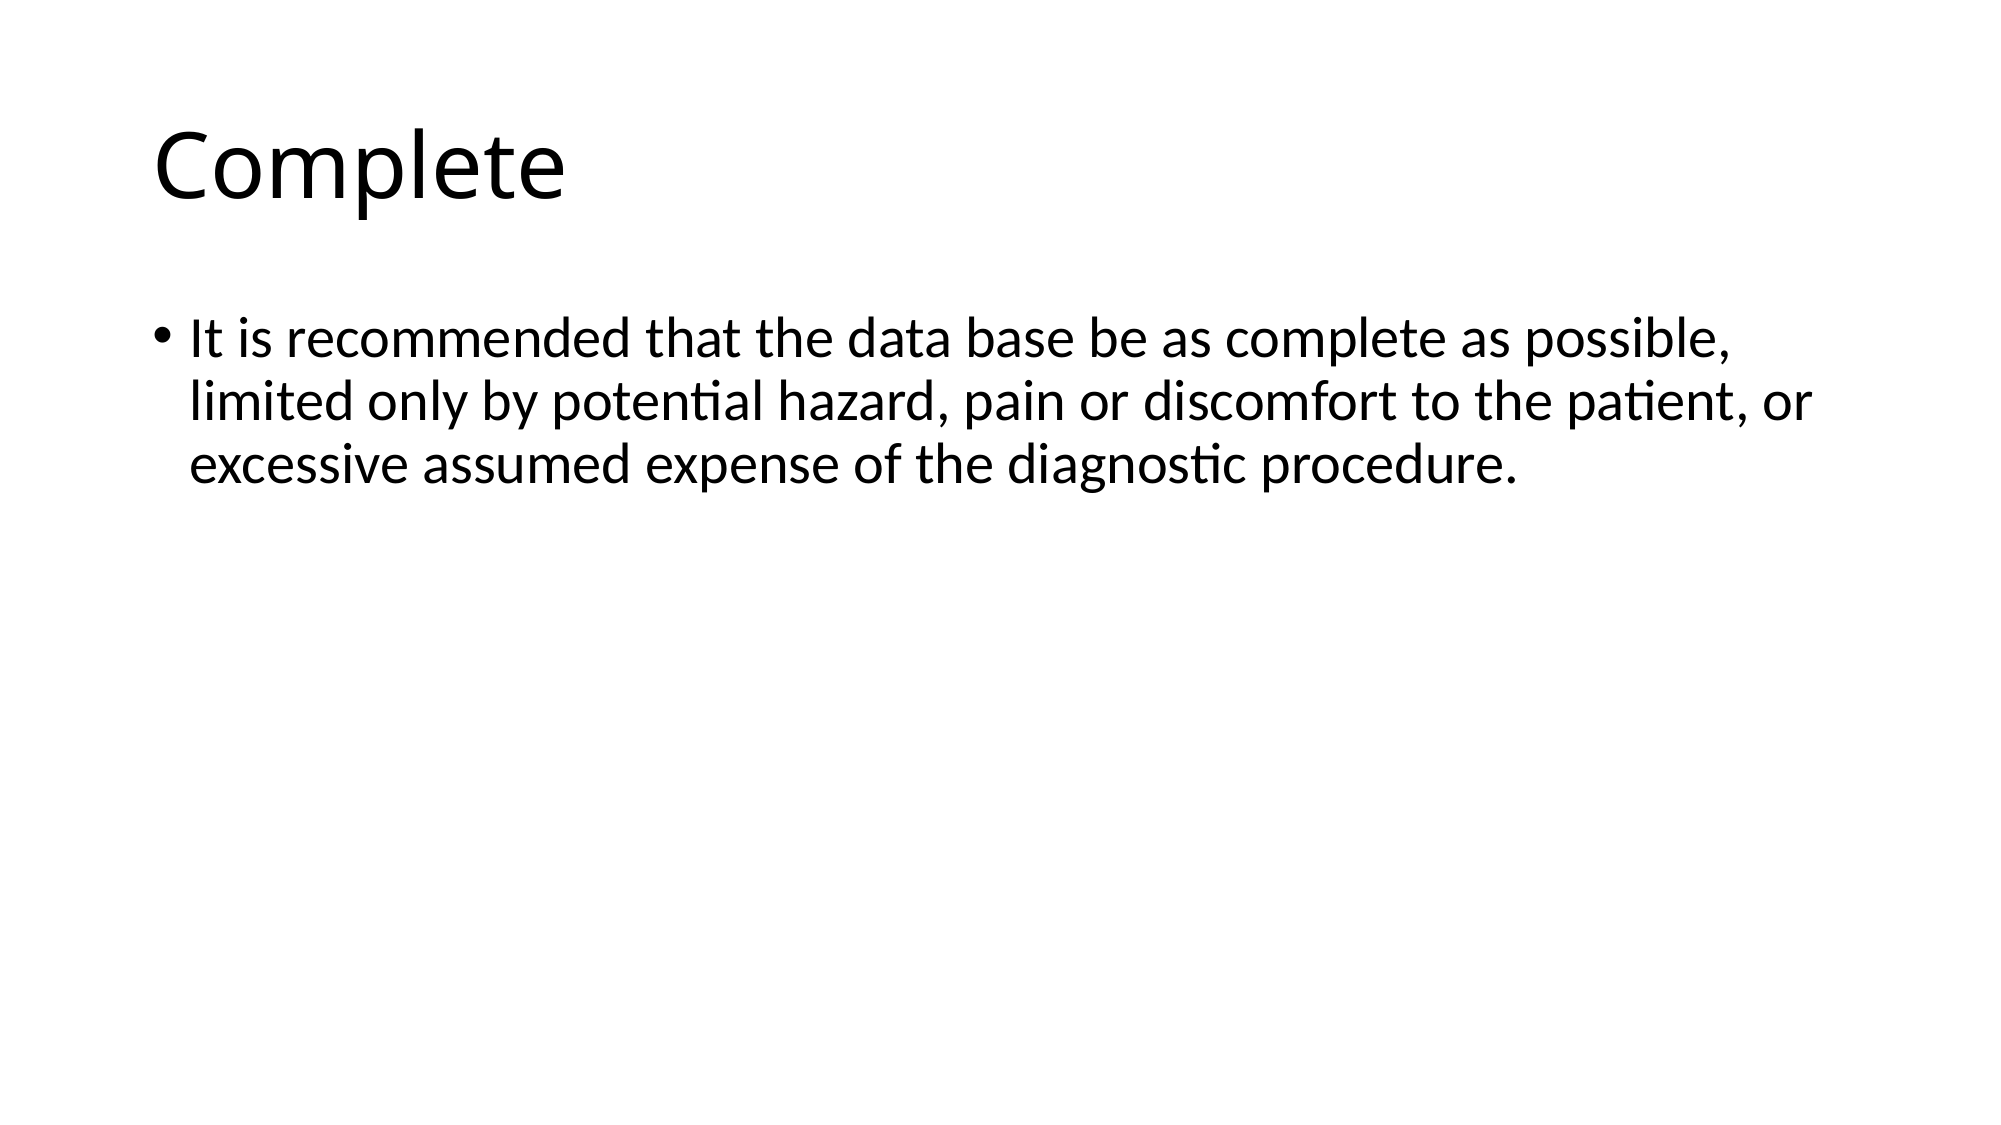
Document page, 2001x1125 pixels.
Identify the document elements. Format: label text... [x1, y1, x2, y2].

list It is recommended that the data base be as complete as possible, limited only by potential hazard, pain or discomfort to the patient, or excessive assumed expense of the diagnostic procedure. [137, 299, 1863, 1014]
title Complete [137, 59, 1863, 278]
